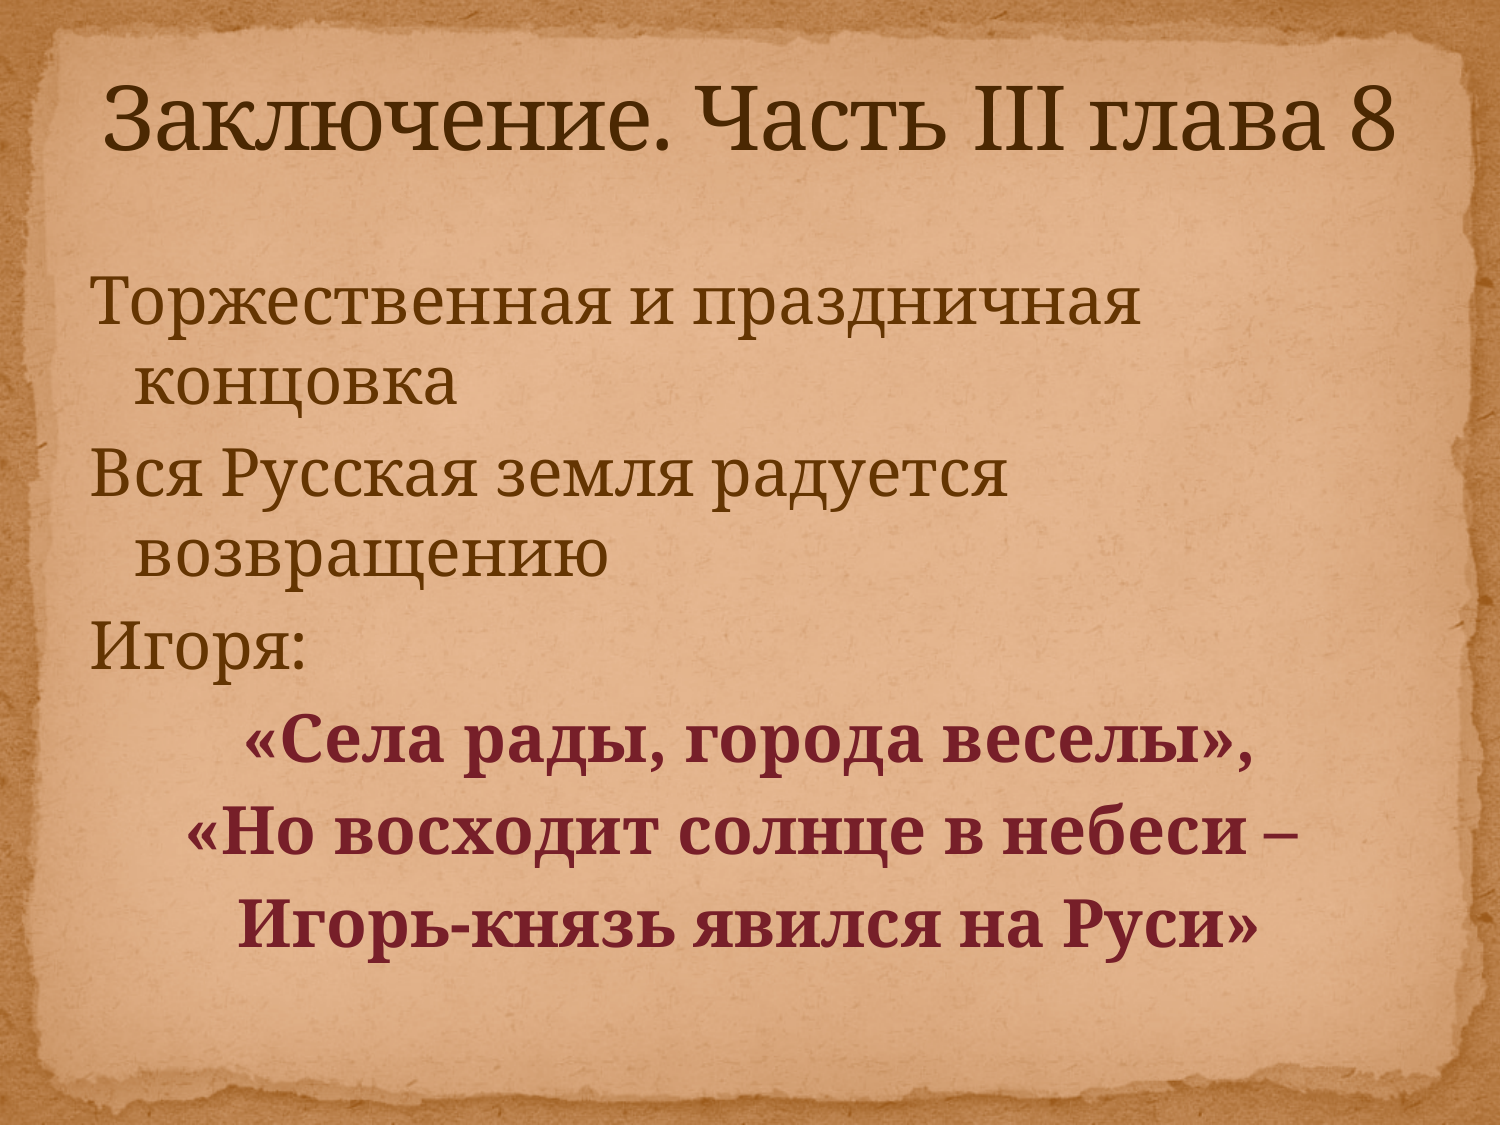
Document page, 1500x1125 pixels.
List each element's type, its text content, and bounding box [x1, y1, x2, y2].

title Заключение. Часть III глава 8 [74, 24, 1425, 176]
list Торжественная и праздничная концовка Вся Русская земля радуется возвращению Игоря: «Села рады, города веселы», «Но восходит солнце в небеси – Игорь-князь явился на Руси» [75, 249, 1425, 1000]
